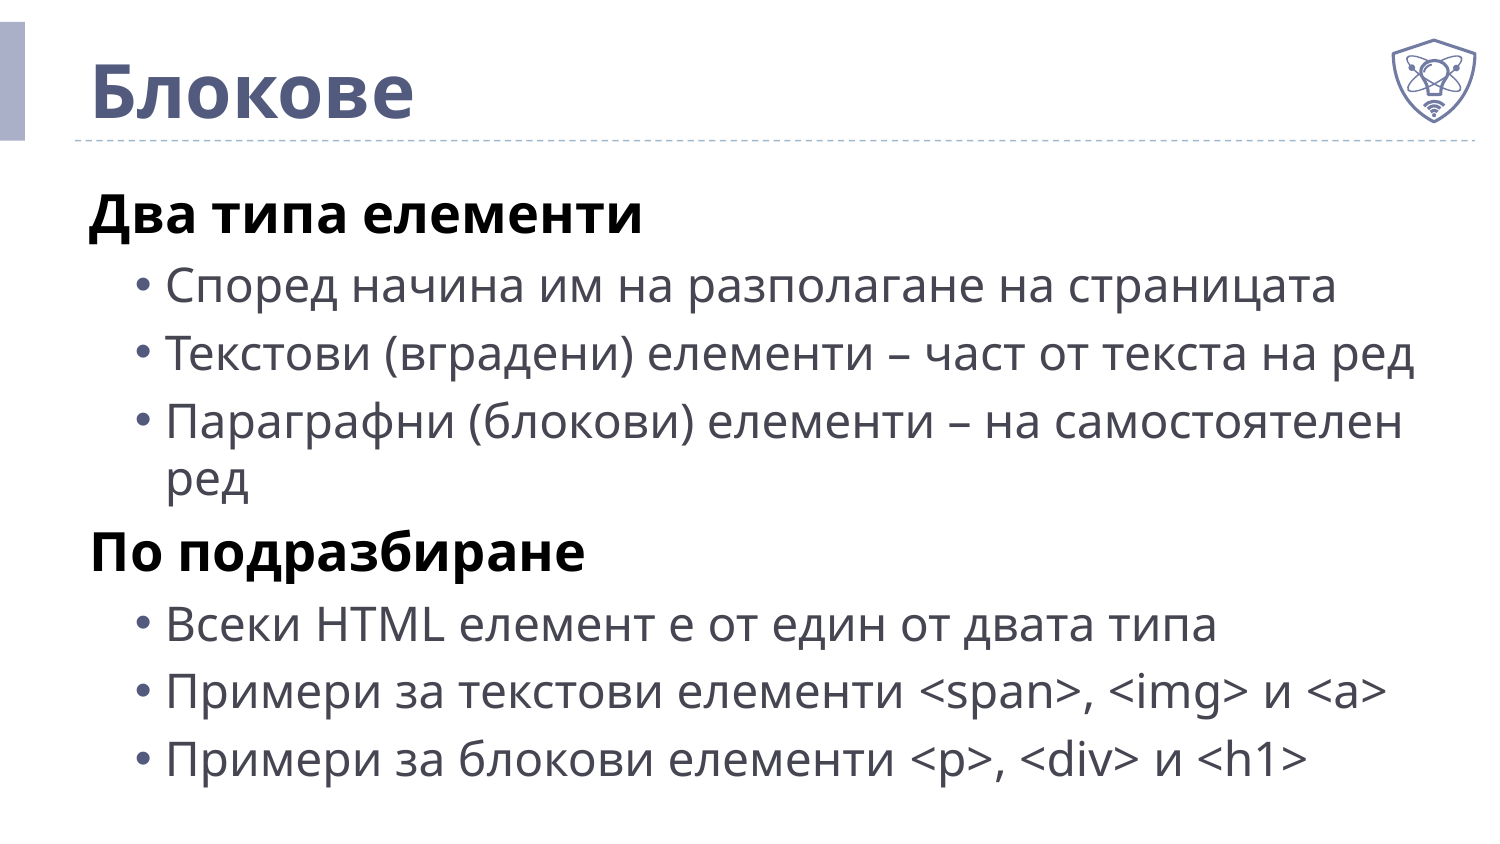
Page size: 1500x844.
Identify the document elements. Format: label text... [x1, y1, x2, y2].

list Два типа елементи Според начина им на разполагане на страницата Текстови (вградени) елементи – част от текста на ред Параграфни (блокови) елементи – на самостоятелен ред По подразбиране Всеки HTML елемент е от един от двата типа Примери за текстови елементи <span>, <img> и <a> Примери за блокови елементи <p>, <div> и <h1> [75, 171, 1475, 835]
title Блокове [75, 18, 1475, 141]
